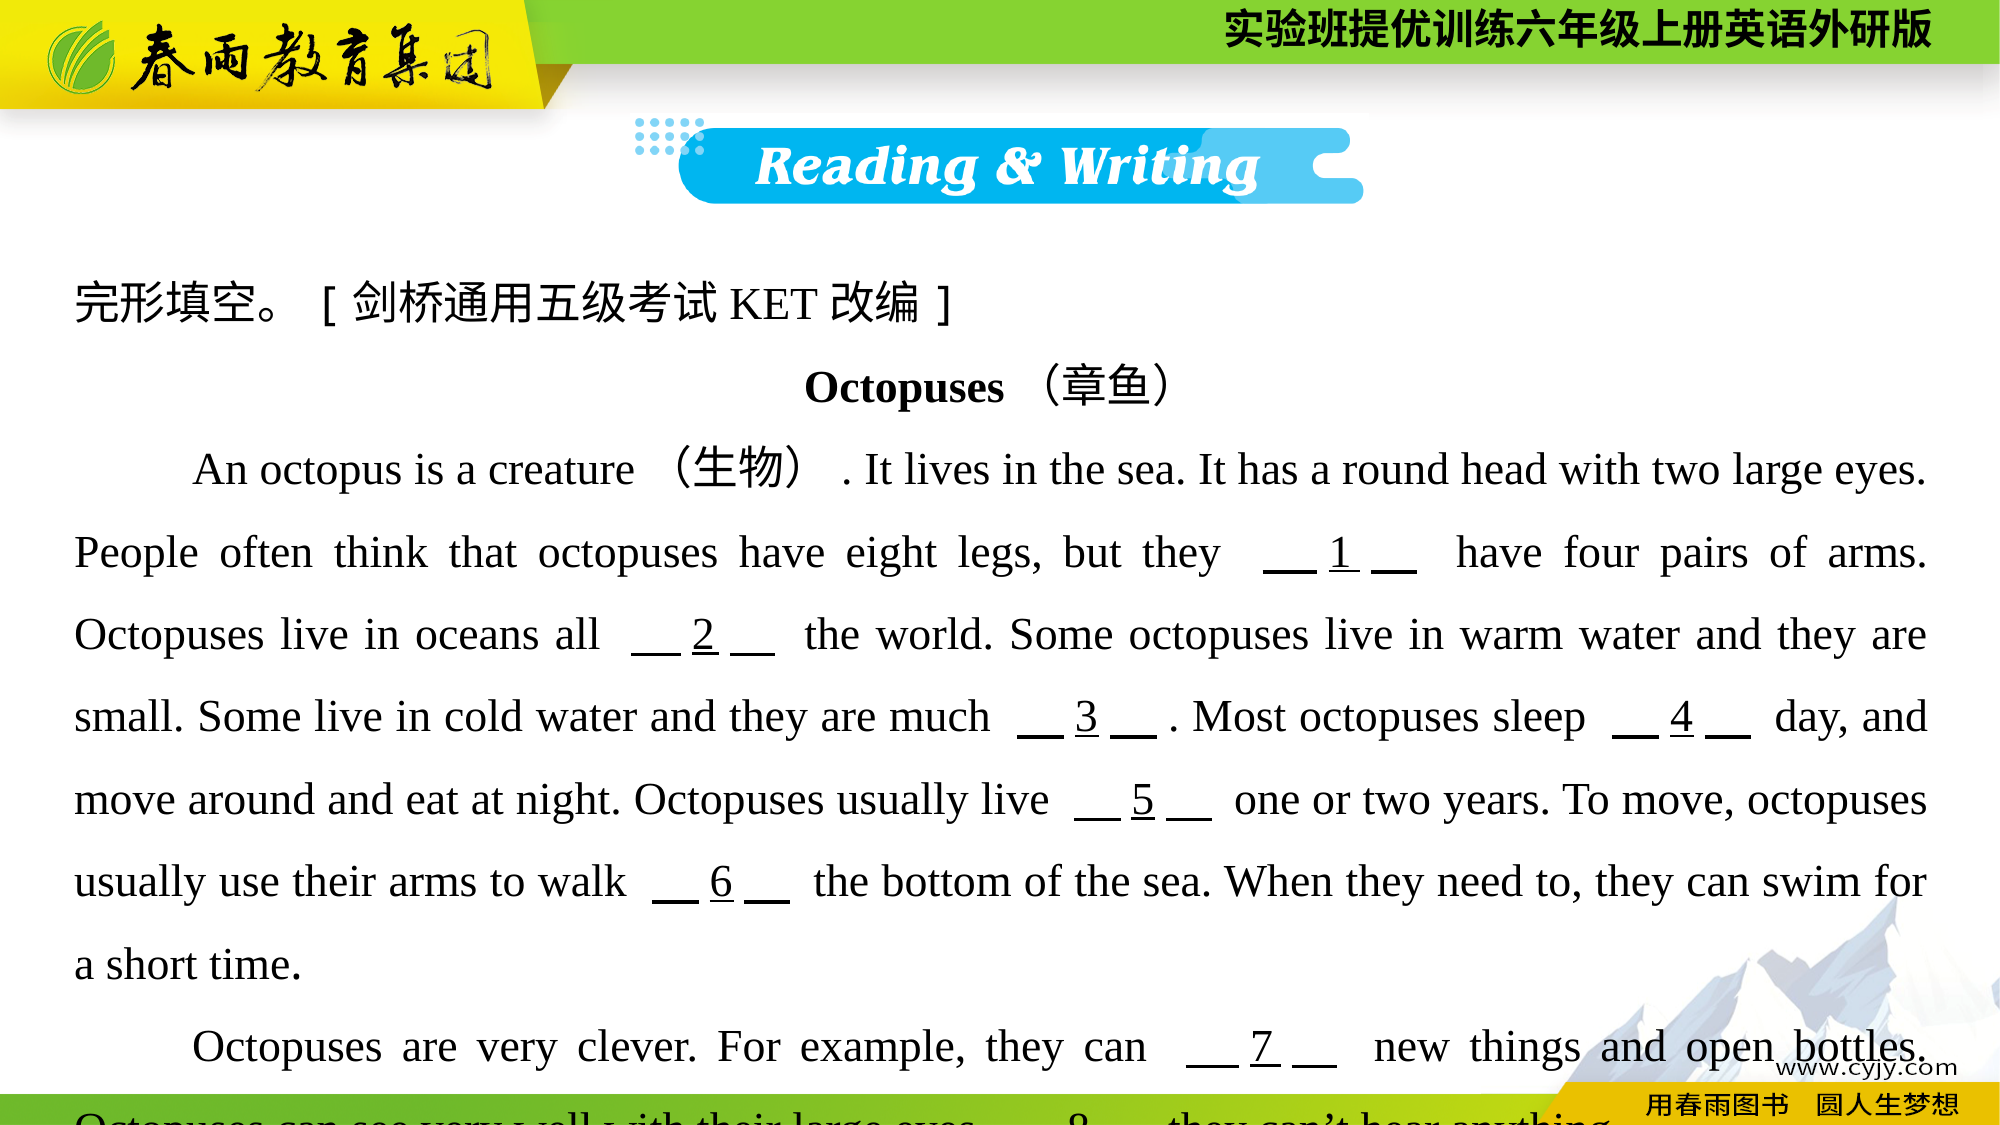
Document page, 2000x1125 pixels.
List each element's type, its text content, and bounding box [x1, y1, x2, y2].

list 完形填空。[剑桥通用五级考试KET改编] Octopuses（章鱼） An octopus is a creature（生物）. It lives in the sea. It has a round head with two large eyes. People often think that octopuses have eight legs, but they 1 have four pairs of arms. Octopuses live in oceans all 2 the world. Some octopuses live in warm water and they are small. Some live in cold water and they are much 3 . Most octopuses sleep 4 day, and move around and eat at night. Octopuses usually live 5 one or two years. To move, octopuses usually use their arms to walk 6 the bottom of the sea. When they need to, they can swim for a short time. Octopuses are very clever. For example, they can 7 new things and open bottles. Octopuses can see very well with their large eyes, 8 they can’t hear anything. [59, 238, 1944, 1077]
picture [0, 0, 2000, 1125]
